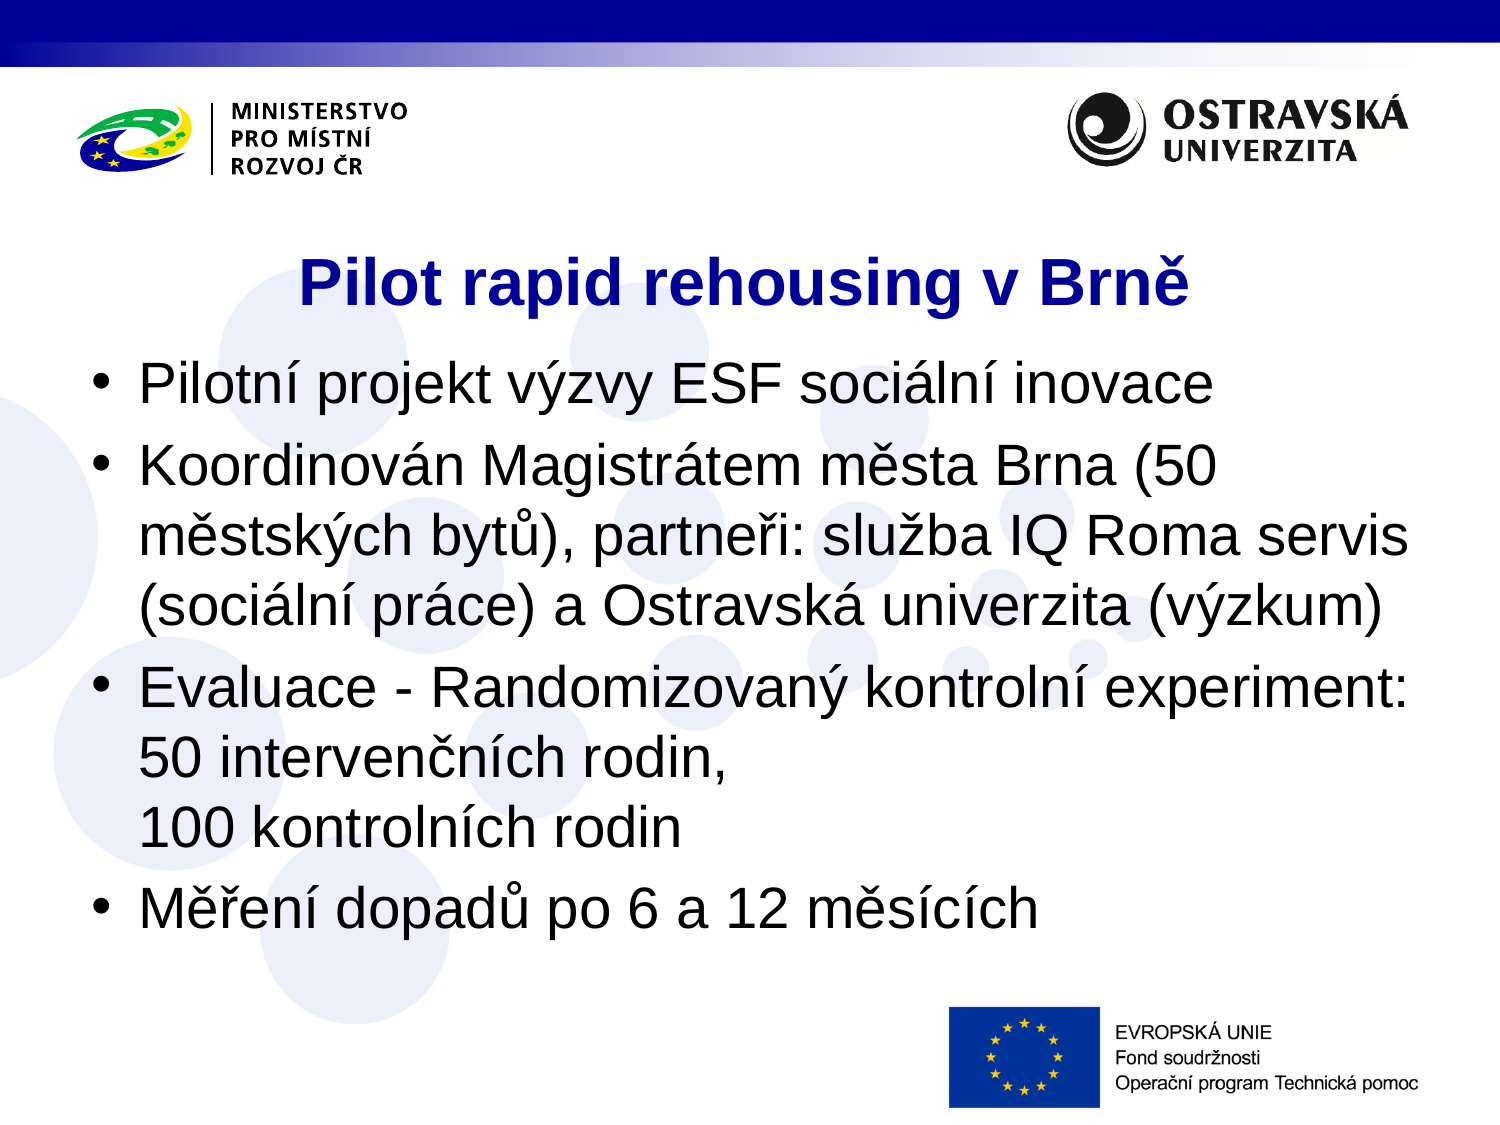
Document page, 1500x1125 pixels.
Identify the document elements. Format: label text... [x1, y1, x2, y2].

picture [1053, 77, 1426, 185]
picture [0, 267, 1452, 1125]
title Pilot rapid rehousing v Brně [64, 231, 1425, 315]
list Pilotní projekt výzvy ESF sociální inovace Koordinován Magistrátem města Brna (50 městských bytů), partneři: služba IQ Roma servis (sociální práce) a Ostravská univerzita (výzkum) Evaluace - Randomizovaný kontrolní experiment: 50 intervenčních rodin, 100 kontrolních rodin Měření dopadů po 6 a 12 měsících [76, 338, 1427, 976]
